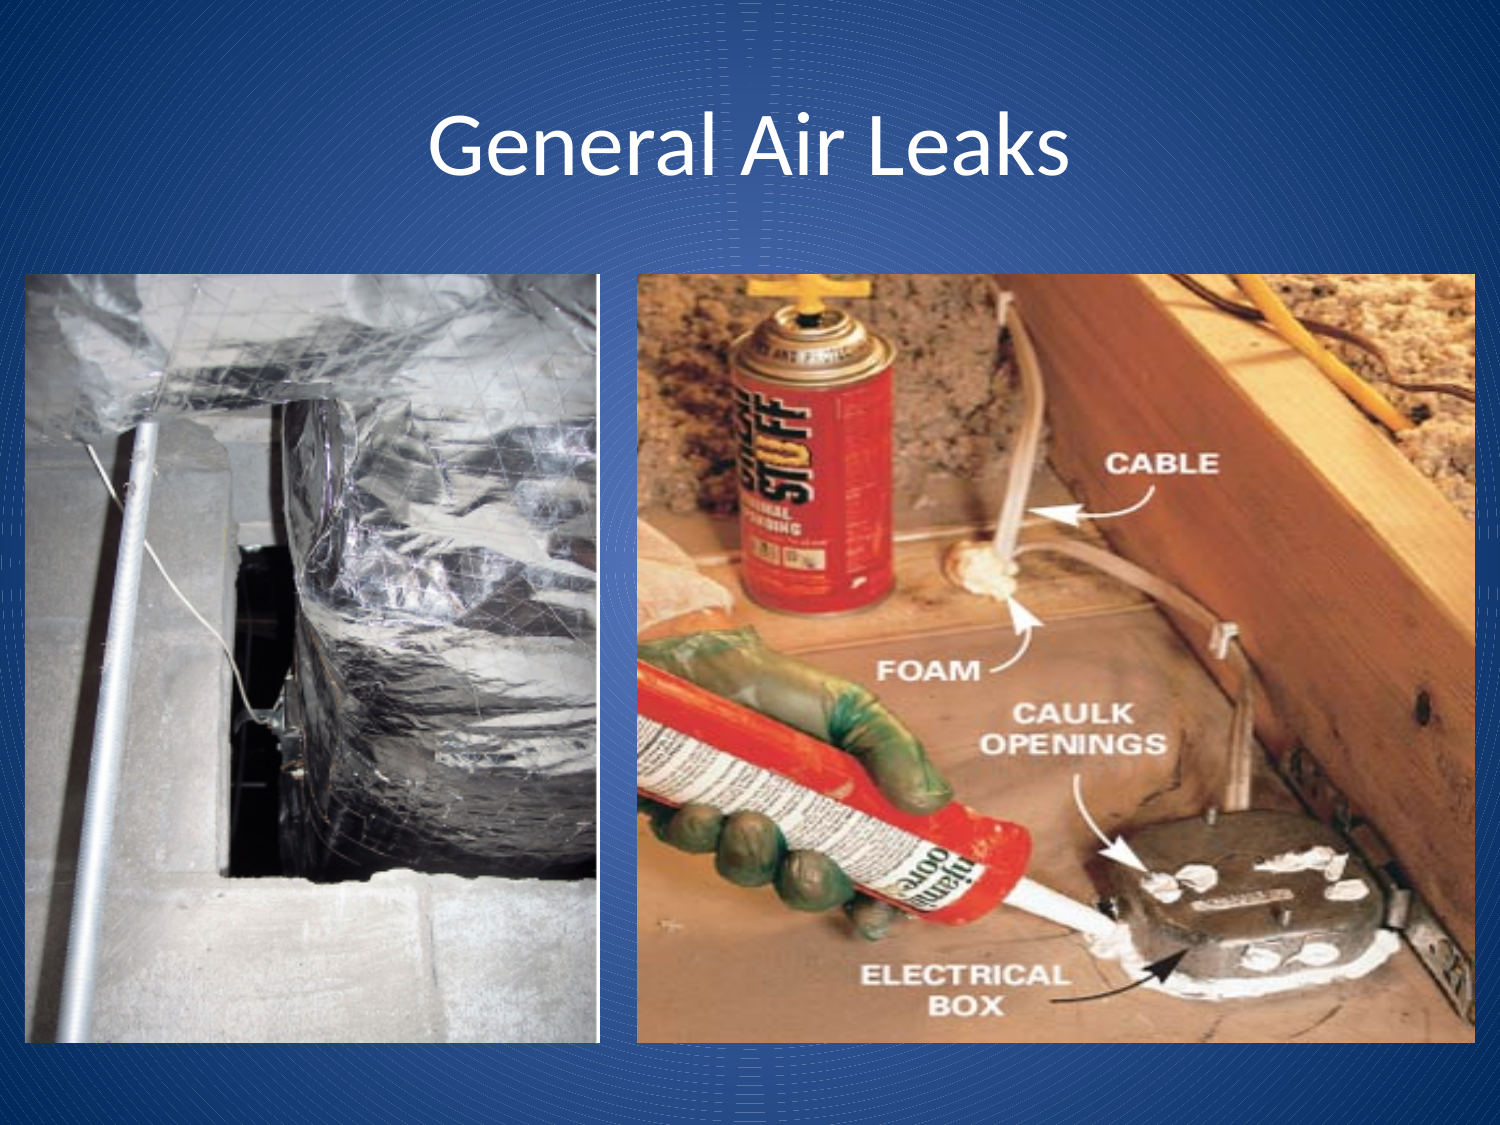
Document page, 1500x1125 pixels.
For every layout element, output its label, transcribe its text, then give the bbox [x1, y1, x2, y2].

title General Air Leaks [75, 45, 1425, 233]
picture [637, 273, 1476, 1043]
picture [24, 273, 601, 1043]
